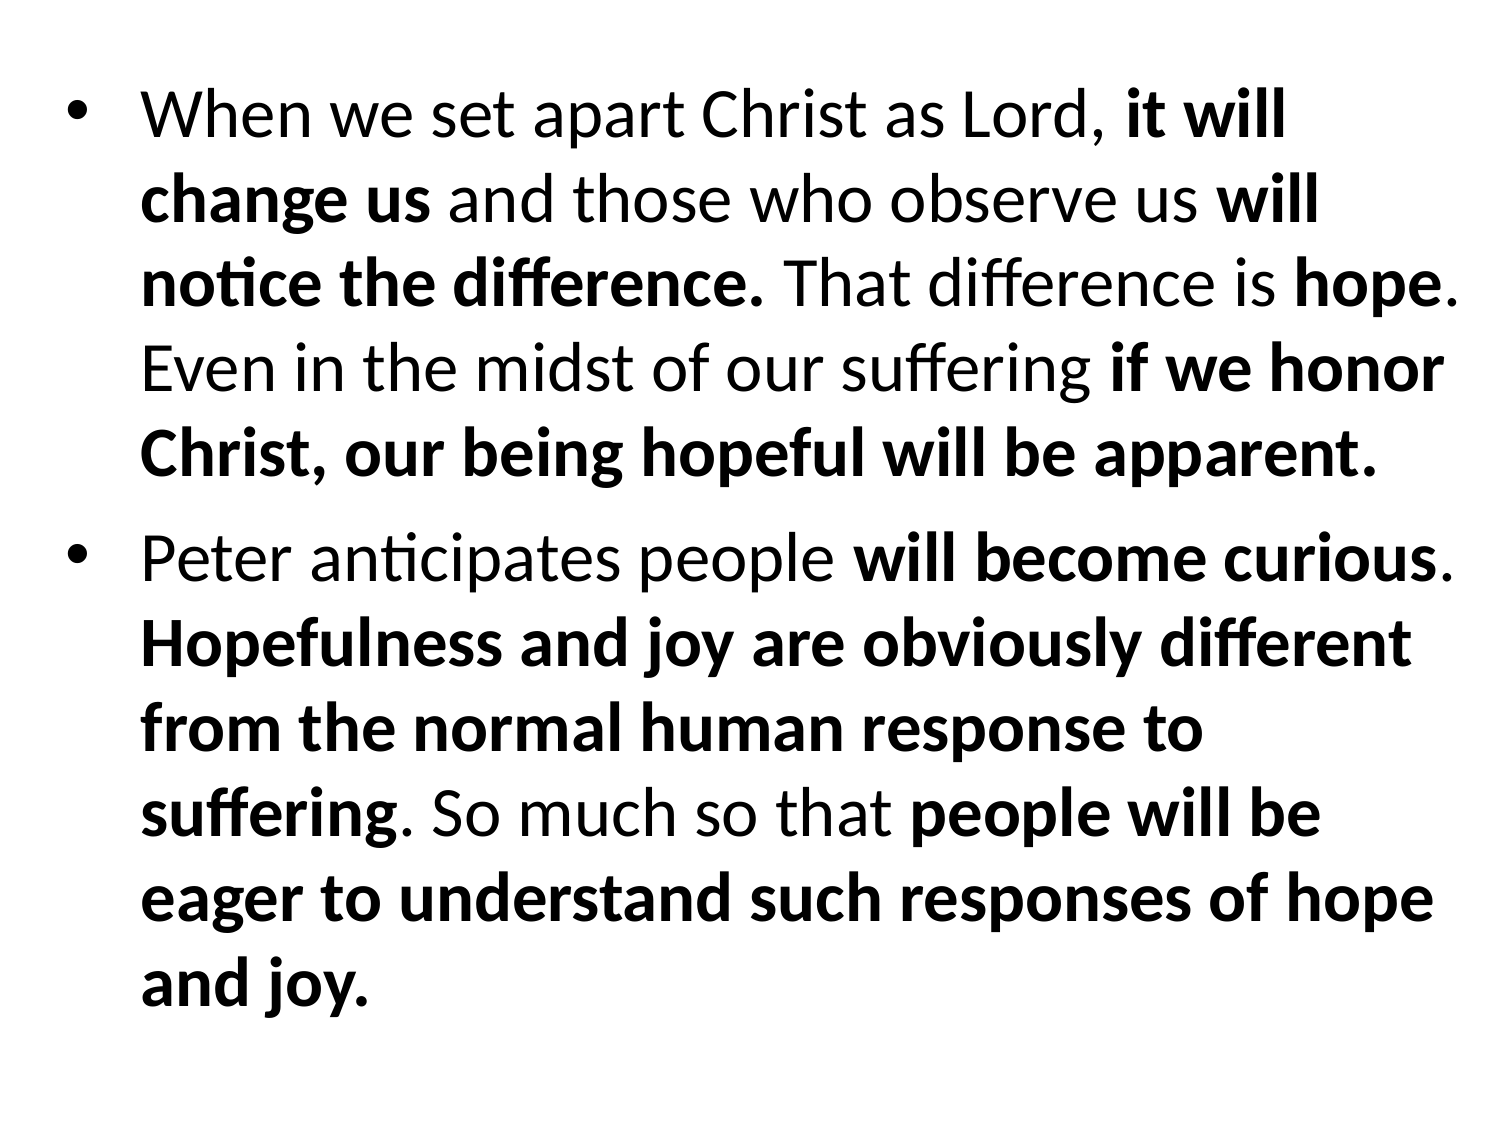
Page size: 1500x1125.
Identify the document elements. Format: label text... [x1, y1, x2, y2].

text_box When we set apart Christ as Lord, it will change us and those who observe us will notice the difference. That difference is hope. Even in the midst of our suffering if we honor Christ, our being hopeful will be apparent. Peter anticipates people will become curious. Hopefulness and joy are obviously different from the normal human response to suffering. So much so that people will be eager to understand such responses of hope and joy. [51, 58, 1488, 1028]
